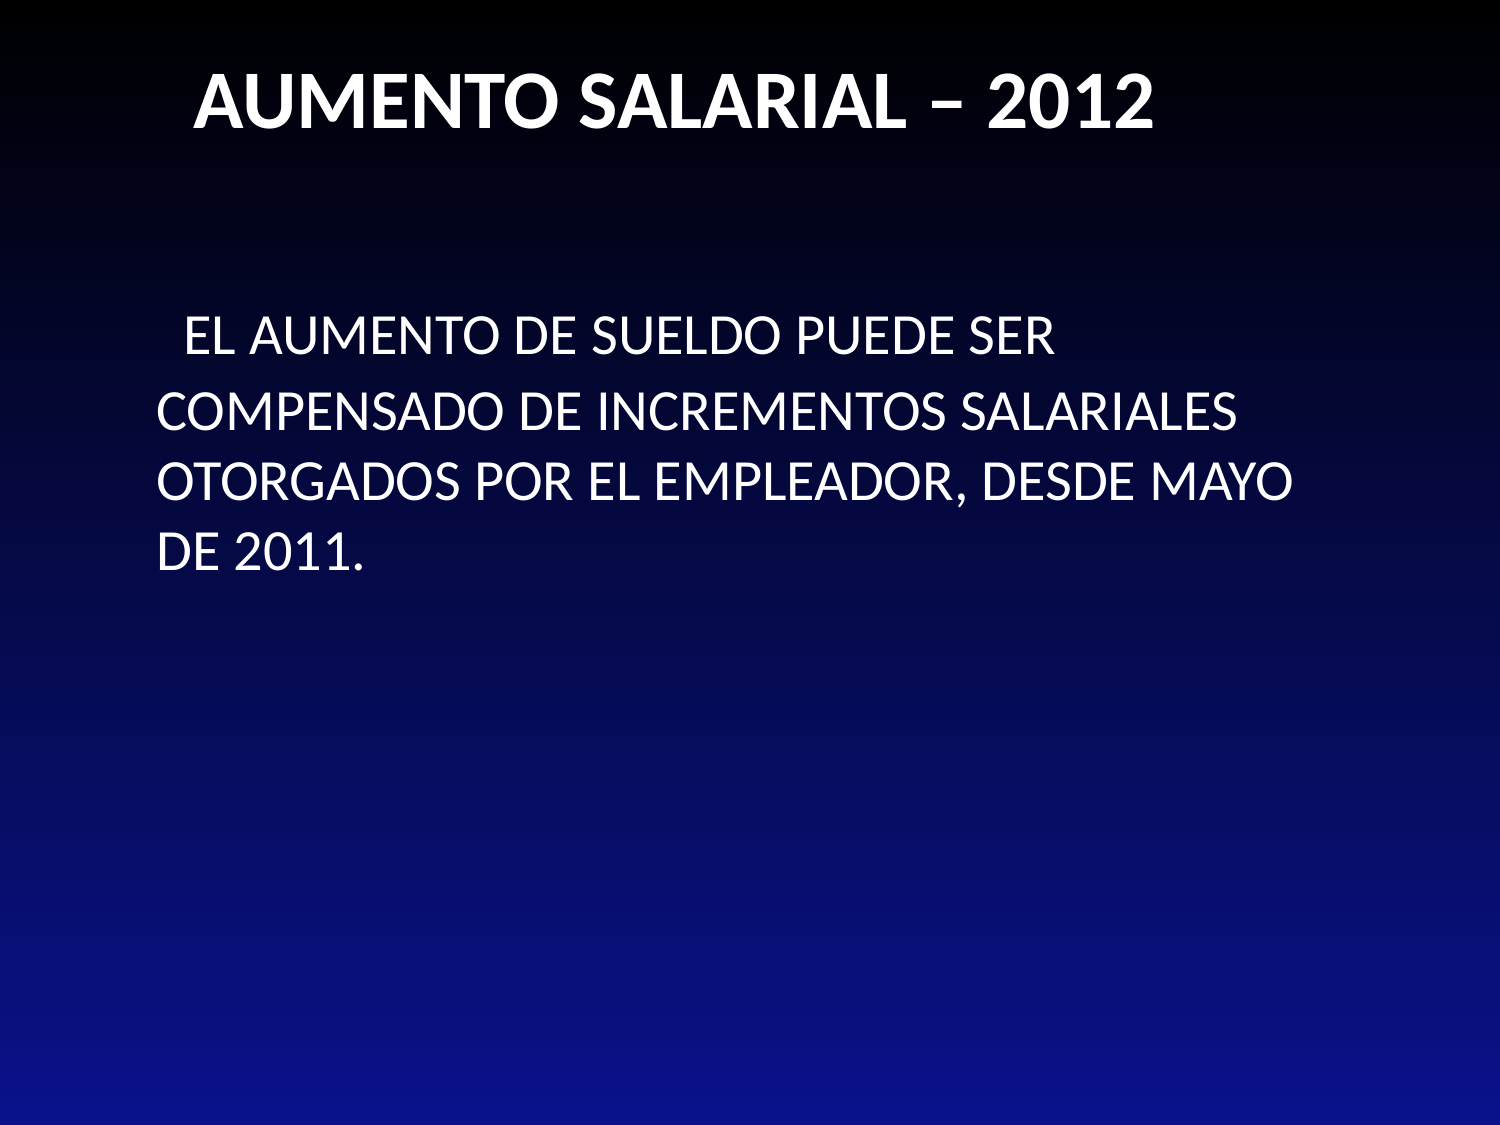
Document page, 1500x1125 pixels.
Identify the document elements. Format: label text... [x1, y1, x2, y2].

title AUMENTO SALARIAL – 2012 [0, 44, 1351, 233]
list EL AUMENTO DE SUELDO PUEDE SER COMPENSADO DE INCREMENTOS SALARIALES OTORGADOS POR EL EMPLEADOR, DESDE MAYO DE 2011. [100, 262, 1351, 1006]
